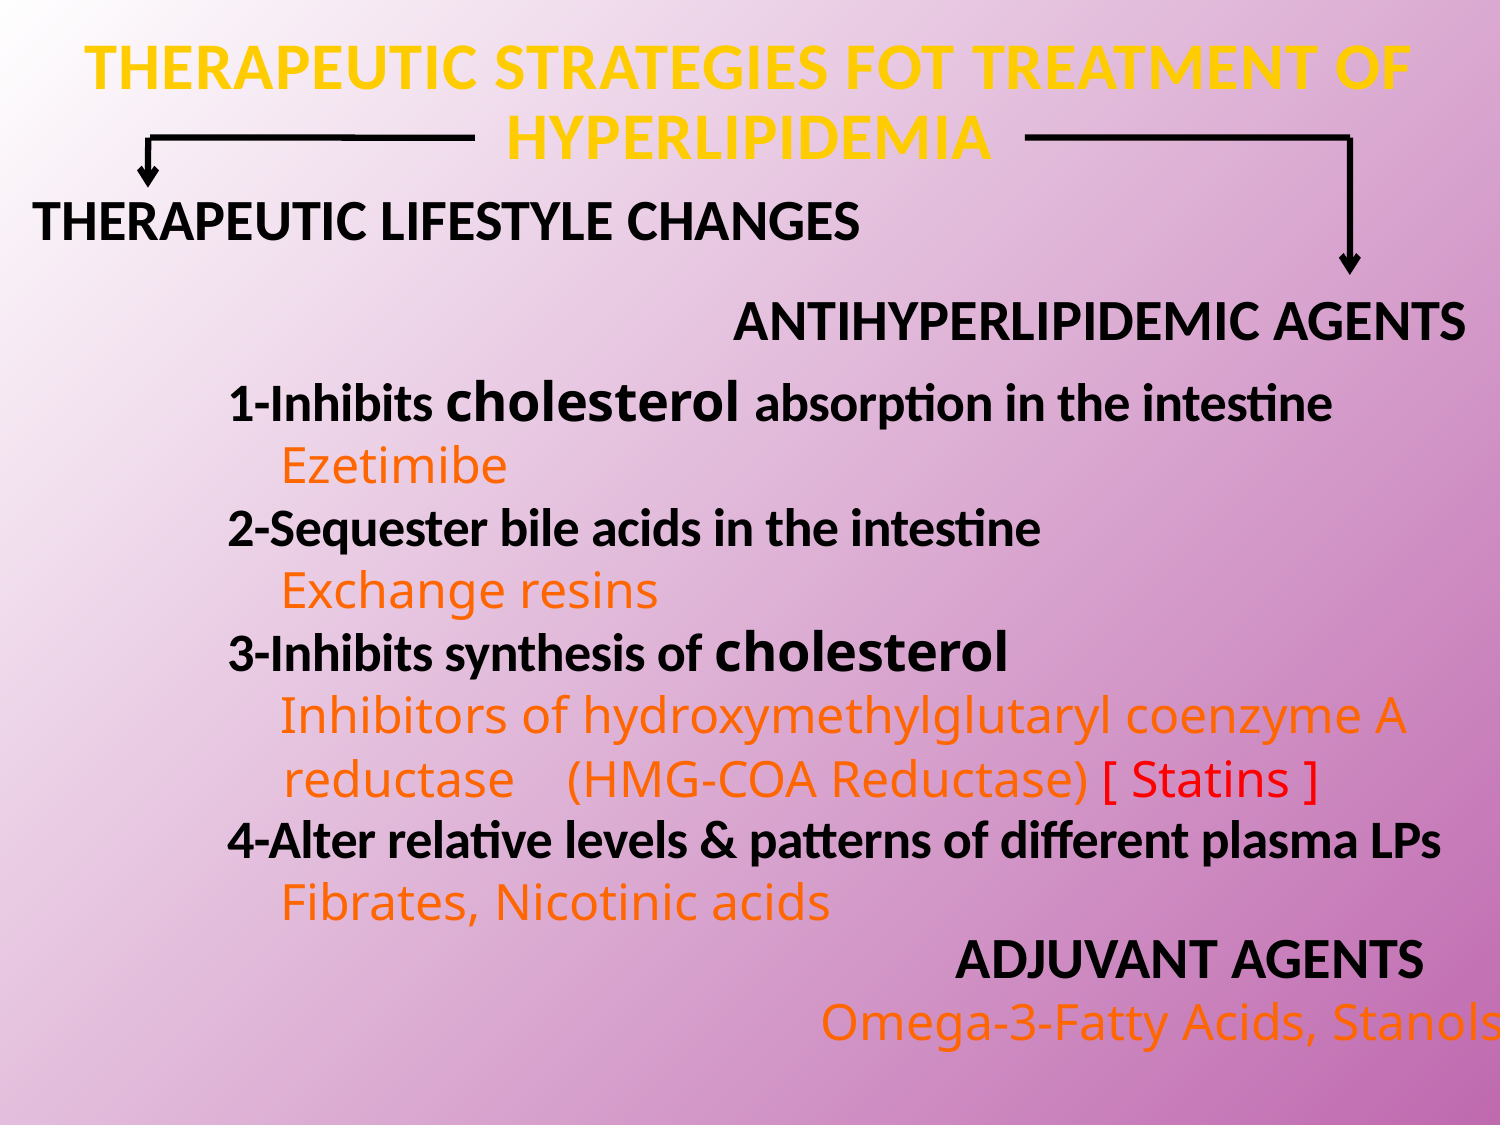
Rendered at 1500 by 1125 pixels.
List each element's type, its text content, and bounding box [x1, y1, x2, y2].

text_box 1-Inhibits cholesterol absorption in the intestine Ezetimibe 2-Sequester bile acids in the intestine Exchange resins 3-Inhibits synthesis of cholesterol Inhibitors of hydroxymethylglutaryl coenzyme A reductase (HMG-COA Reductase) [ Statins ] 4-Alter relative levels & patterns of different plasma LPs Fibrates, Nicotinic acids [212, 362, 1500, 950]
text_box ADJUVANT AGENTS [940, 912, 1441, 983]
text_box Omega-3-Fatty Acids, Stanols [805, 983, 1500, 1058]
text_box ANTIHYPERLIPIDEMIC AGENTS [719, 275, 1483, 360]
text_box THERAPEUTIC STRATEGIES FOT TREATMENT OF HYPERLIPIDEMIA [0, 24, 1500, 181]
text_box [1024, 137, 1351, 276]
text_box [147, 137, 476, 188]
text_box THERAPEUTIC LIFESTYLE CHANGES [17, 174, 876, 260]
